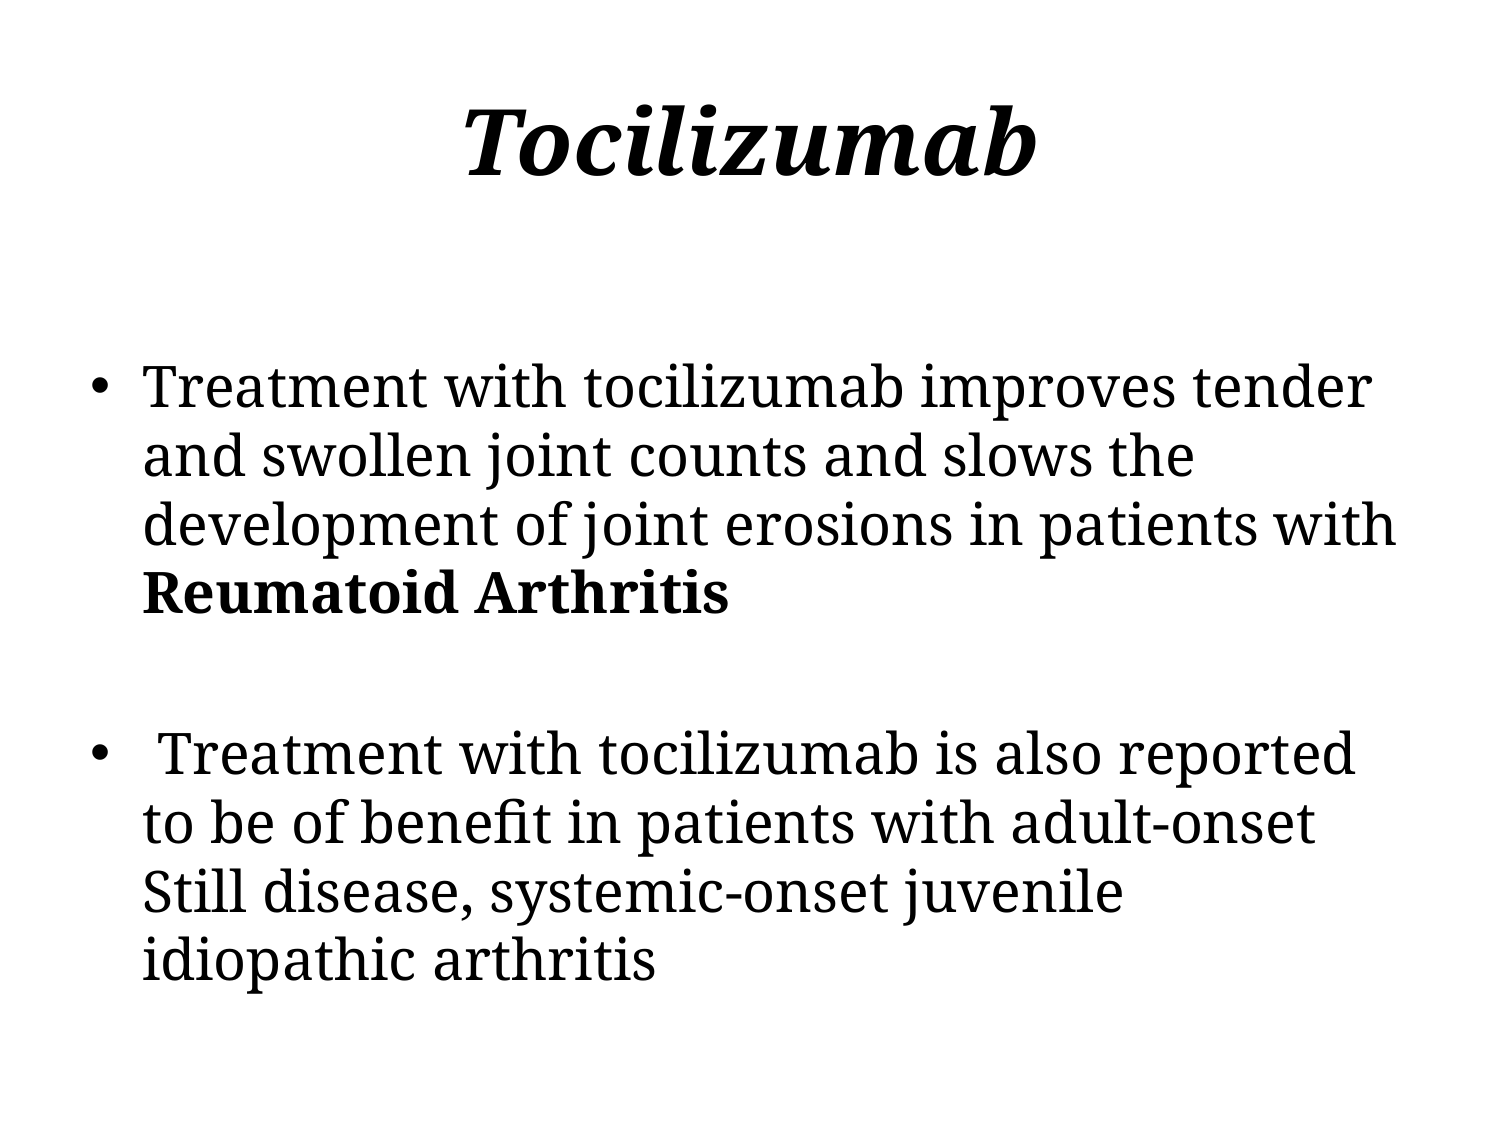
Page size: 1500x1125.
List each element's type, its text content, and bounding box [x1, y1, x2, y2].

list Treatment with tocilizumab improves tender and swollen joint counts and slows the development of joint erosions in patients with Reumatoid Arthritis Treatment with tocilizumab is also reported to be of benefit in patients with adult-onset Still disease, systemic-onset juvenile idiopathic arthritis [75, 262, 1425, 1005]
title Tocilizumab [75, 45, 1425, 233]
